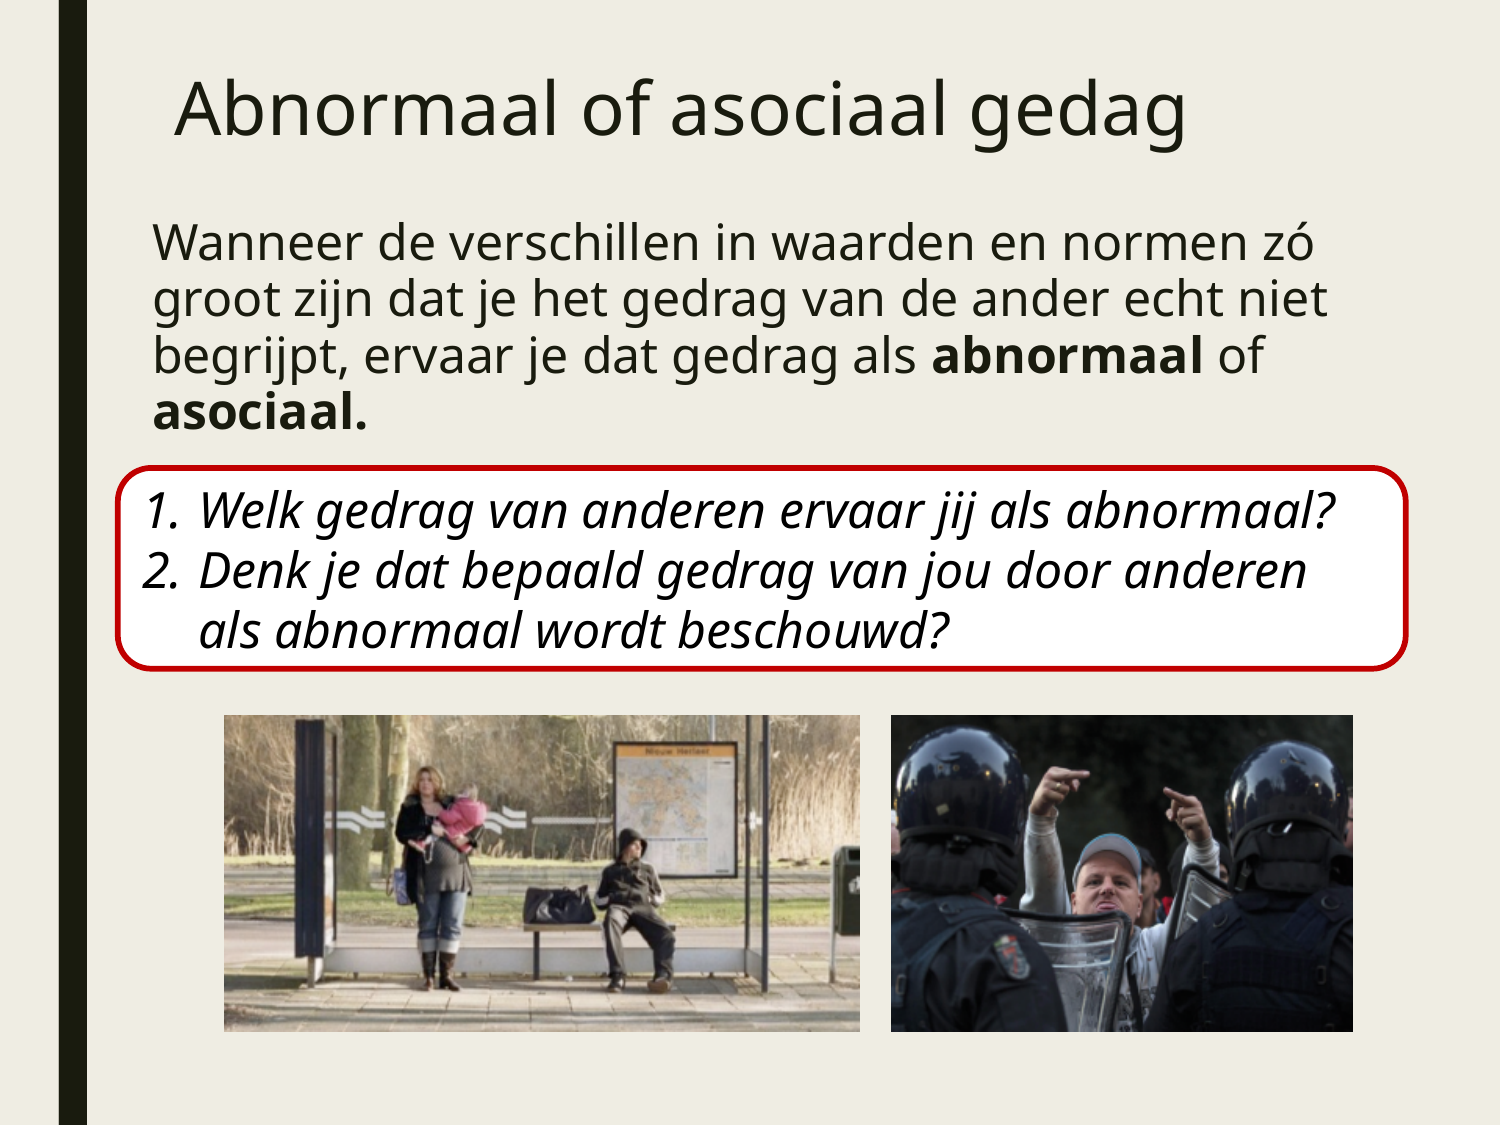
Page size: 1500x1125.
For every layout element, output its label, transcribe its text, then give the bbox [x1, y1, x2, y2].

picture [224, 715, 860, 1032]
text_box Welk gedrag van anderen ervaar jij als abnormaal? Denk je dat bepaald gedrag van jou door anderen als abnormaal wordt beschouwd? [114, 465, 1409, 672]
title Abnormaal of asociaal gedag [159, 64, 1341, 161]
list Wanneer de verschillen in waarden en normen zó groot zijn dat je het gedrag van de ander echt niet begrijpt, ervaar je dat gedrag als abnormaal of asociaal. [137, 207, 1425, 398]
picture [891, 715, 1353, 1032]
